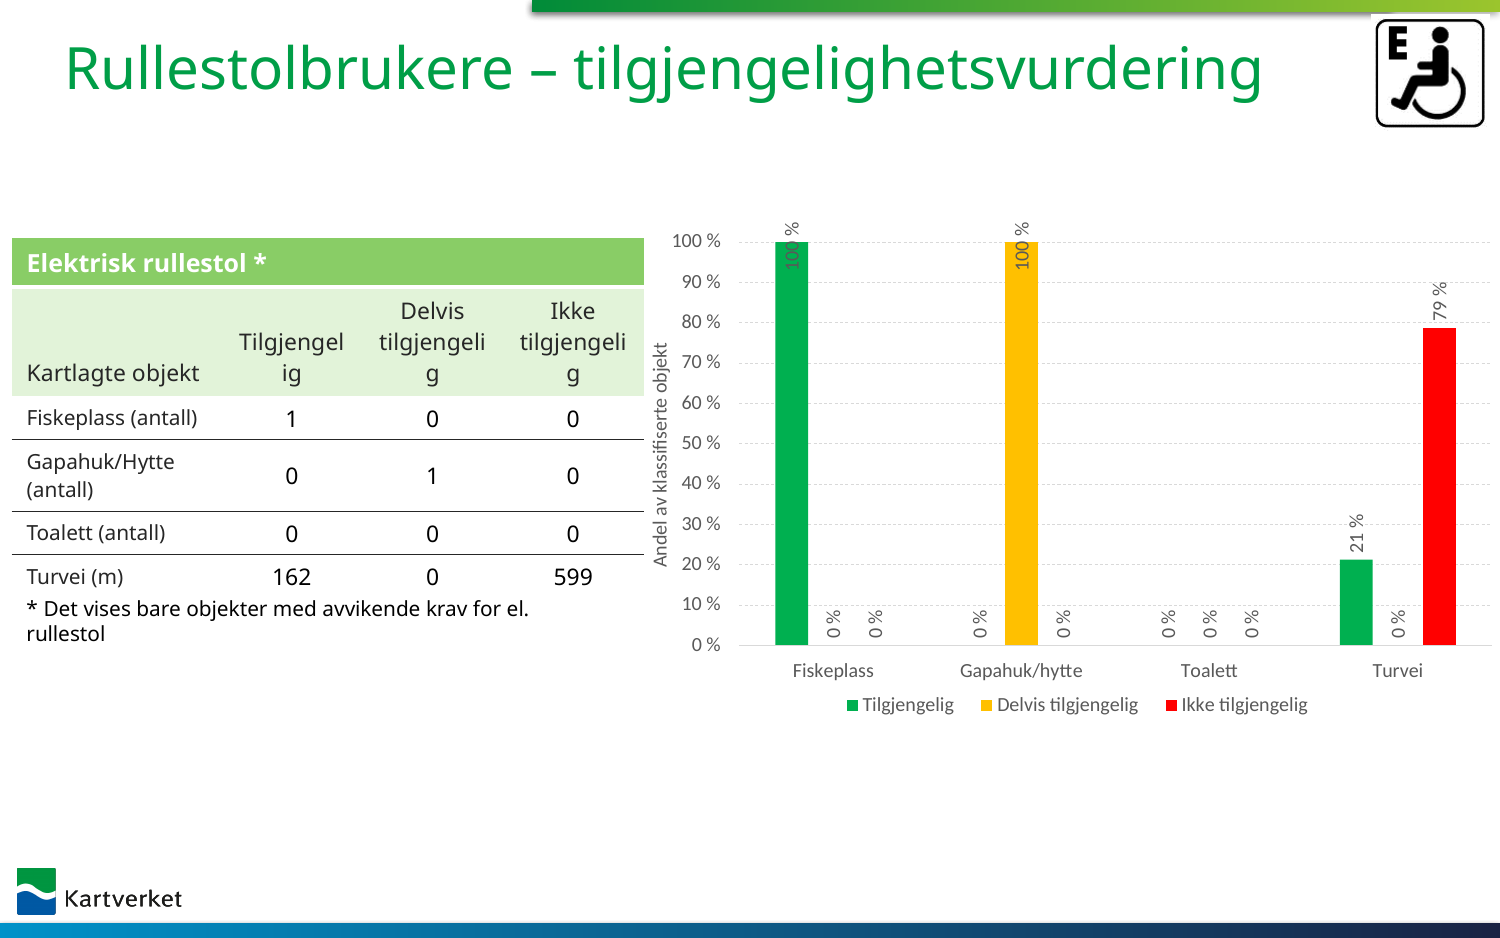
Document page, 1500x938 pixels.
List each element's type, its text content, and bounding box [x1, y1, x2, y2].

table_cell 1 [222, 396, 362, 439]
table_cell Delvis tilgjengelig [362, 289, 503, 396]
table_cell Kartlagte objekt [12, 289, 222, 396]
table_cell 0 [503, 440, 638, 511]
table_cell 0 [362, 396, 503, 439]
table_cell 0 [222, 512, 362, 554]
table_cell Tilgjengelig [222, 289, 362, 396]
table_cell 599 [503, 555, 638, 598]
table_cell 0 [222, 440, 362, 511]
table_cell 0 [503, 396, 638, 439]
table_cell Fiskeplass (antall) [12, 396, 222, 439]
table_cell Ikke tilgjengelig [503, 289, 638, 396]
picture [643, 218, 1500, 728]
text_box * Det vises bare objekter med avvikende krav for el. rullestol [11, 588, 597, 653]
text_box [1371, 13, 1491, 133]
table_cell 0 [362, 555, 503, 588]
table_cell Turvei (m) [12, 555, 222, 588]
table_cell Gapahuk/Hytte (antall) [12, 440, 222, 511]
table_cell Toalett (antall) [12, 512, 222, 554]
table_header Elektrisk rullestol * [12, 238, 638, 285]
text_box Rullestolbrukere – tilgjengelighetsvurdering [49, 12, 1372, 109]
table_cell 1 [362, 440, 503, 511]
table_cell 0 [503, 512, 638, 554]
table_cell 162 [222, 555, 362, 588]
table_cell 0 [362, 512, 503, 554]
